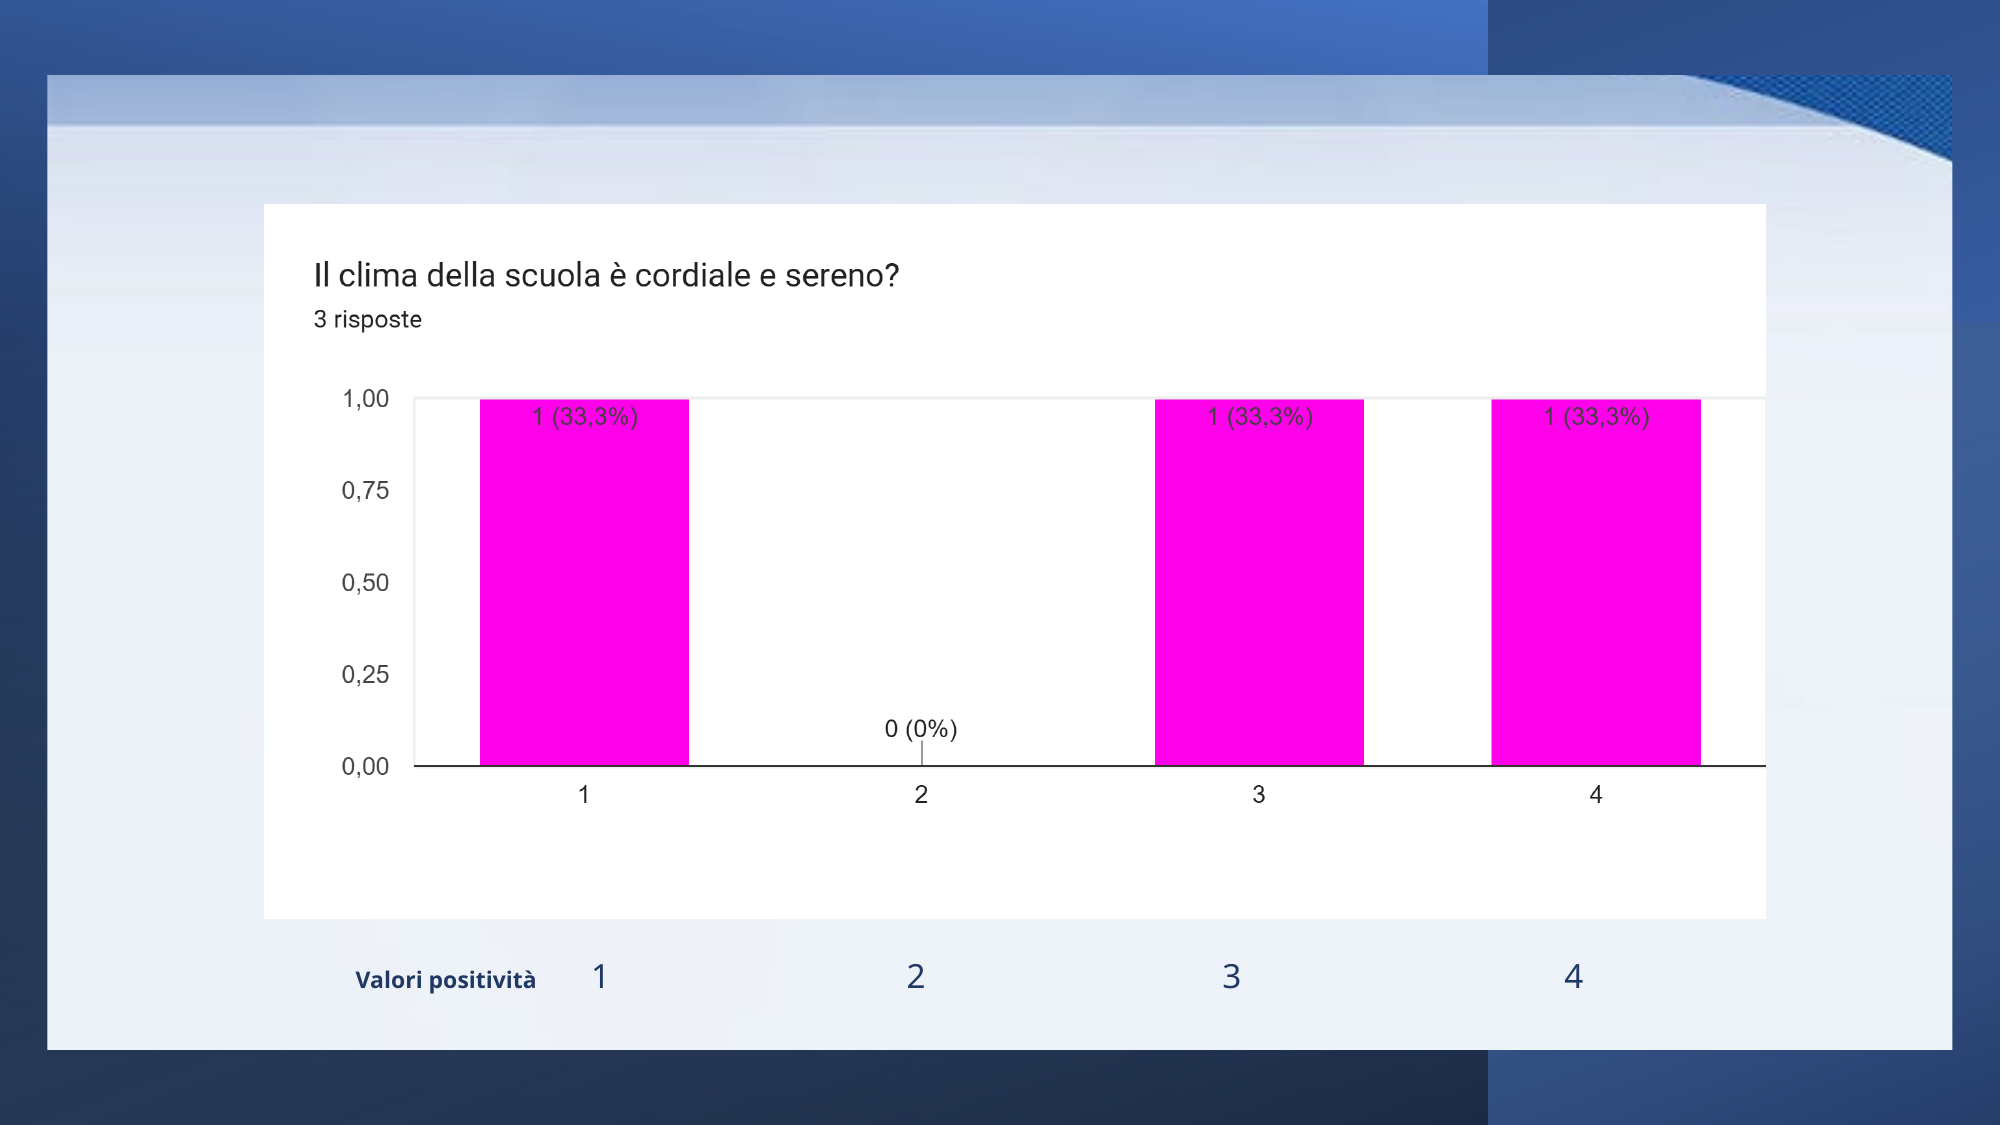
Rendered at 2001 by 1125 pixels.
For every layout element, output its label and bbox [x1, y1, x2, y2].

text_box [0, 321, 2000, 1125]
text_box [1489, 0, 2000, 321]
text_box [0, 0, 1489, 321]
picture [47, 75, 1953, 1050]
